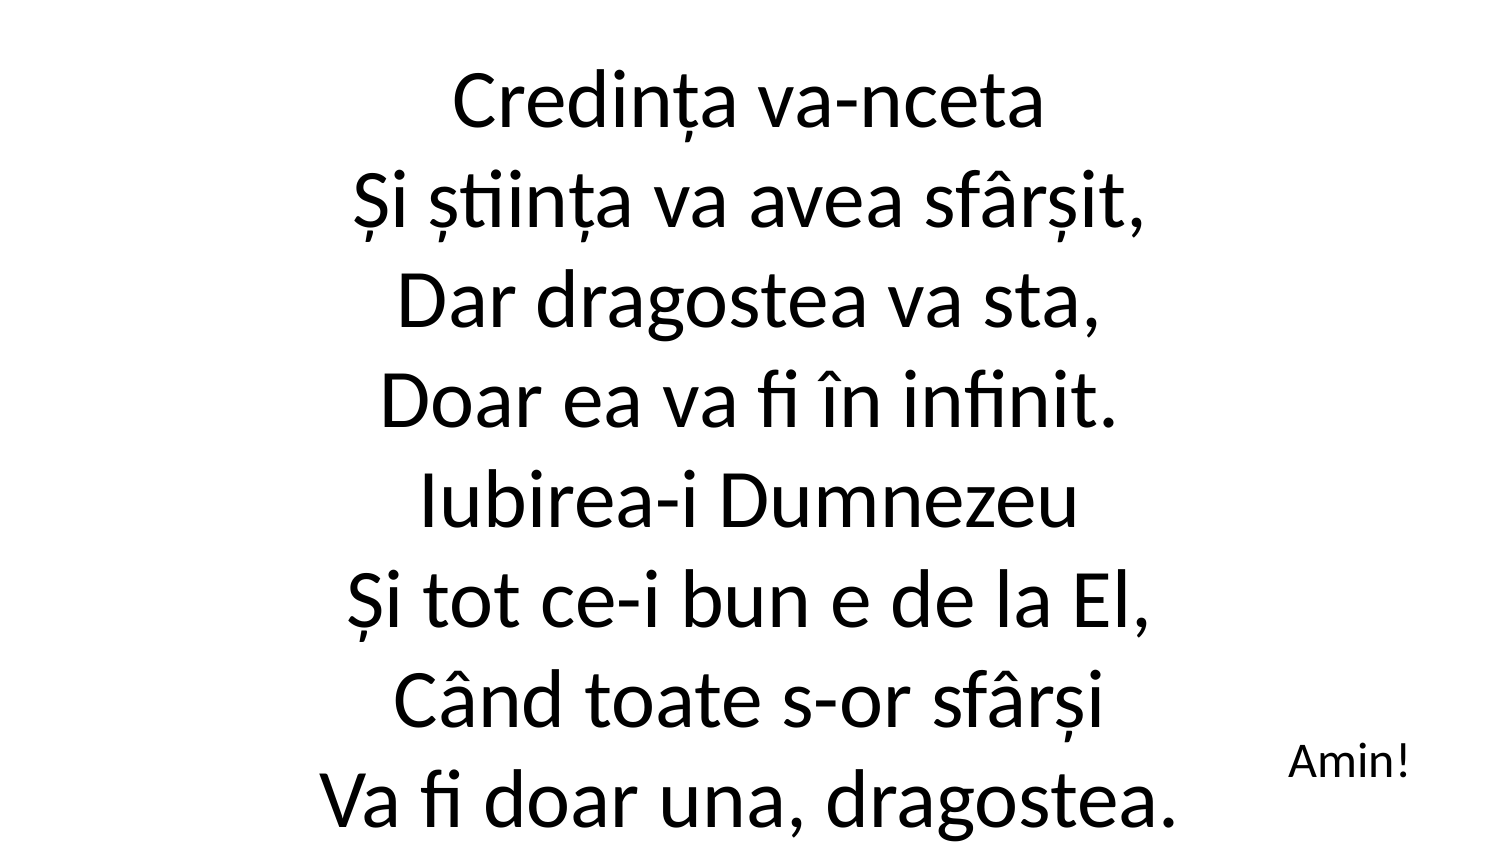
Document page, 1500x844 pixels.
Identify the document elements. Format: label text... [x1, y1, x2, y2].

text_box Amin! [1273, 674, 1427, 795]
text_box Credința va-nceta Și știința va avea sfârșit, Dar dragostea va sta, Doar ea va fi în infinit. Iubirea-i Dumnezeu Și tot ce-i bun e de la El, Când toate s-or sfârși Va fi doar una, dragostea. [304, 0, 1196, 844]
